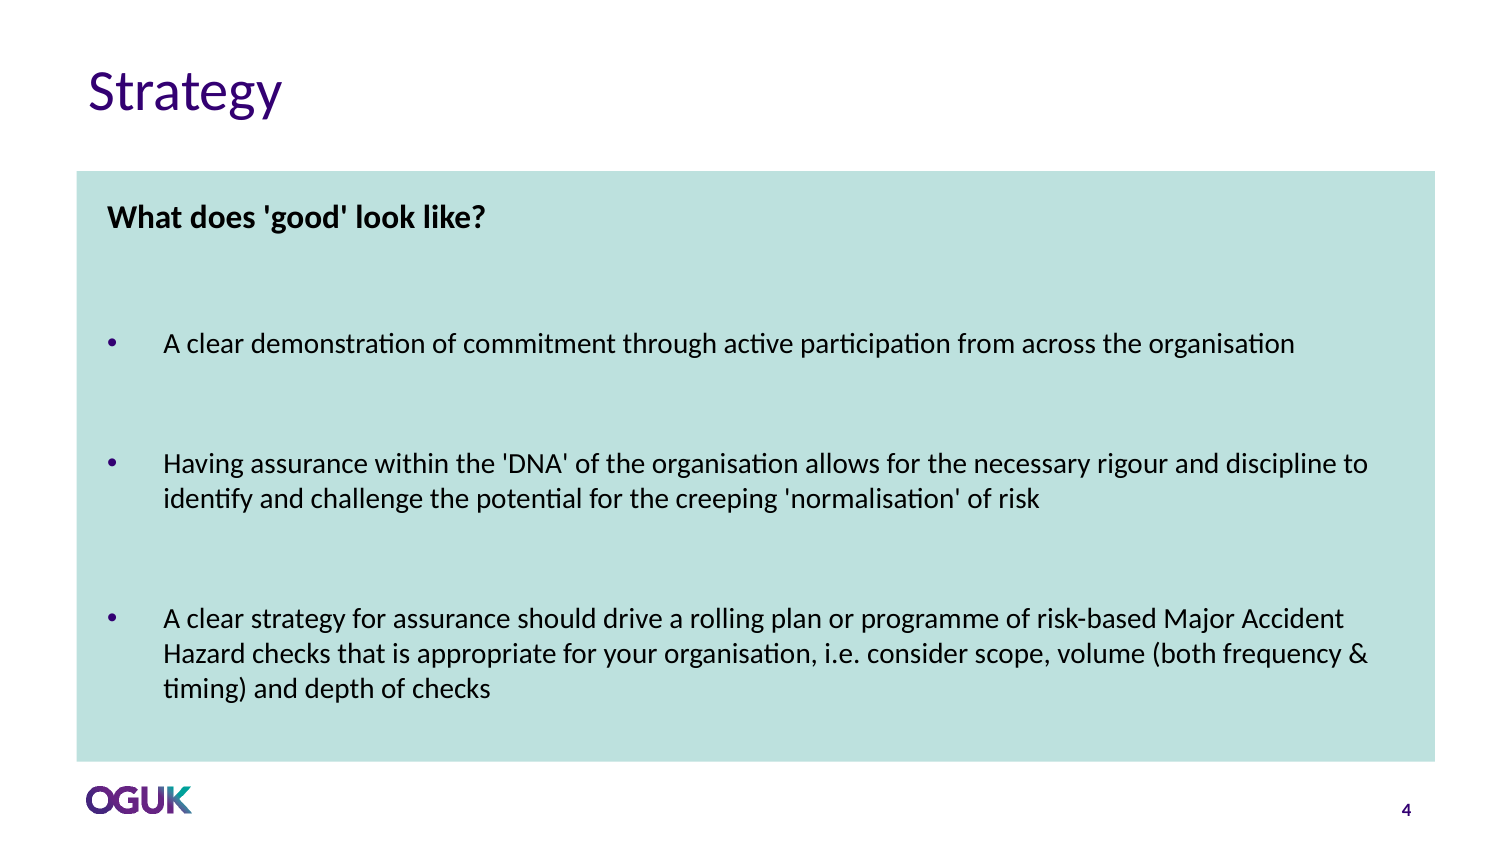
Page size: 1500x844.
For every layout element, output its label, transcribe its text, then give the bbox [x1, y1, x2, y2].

picture [76, 778, 200, 822]
list What does 'good' look like? A clear demonstration of commitment through active participation from across the organisation Having assurance within the 'DNA' of the organisation allows for the necessary rigour and discipline to identify and challenge the potential for the creeping 'normalisation' of risk A clear strategy for assurance should drive a rolling plan or programme of risk-based Major Accident Hazard checks that is appropriate for your organisation, i.e. consider scope, volume (both frequency & timing) and depth of checks [107, 194, 1413, 735]
slide_number 4 [1352, 800, 1412, 818]
text_box [76, 170, 1436, 763]
title Strategy [88, 38, 1412, 145]
